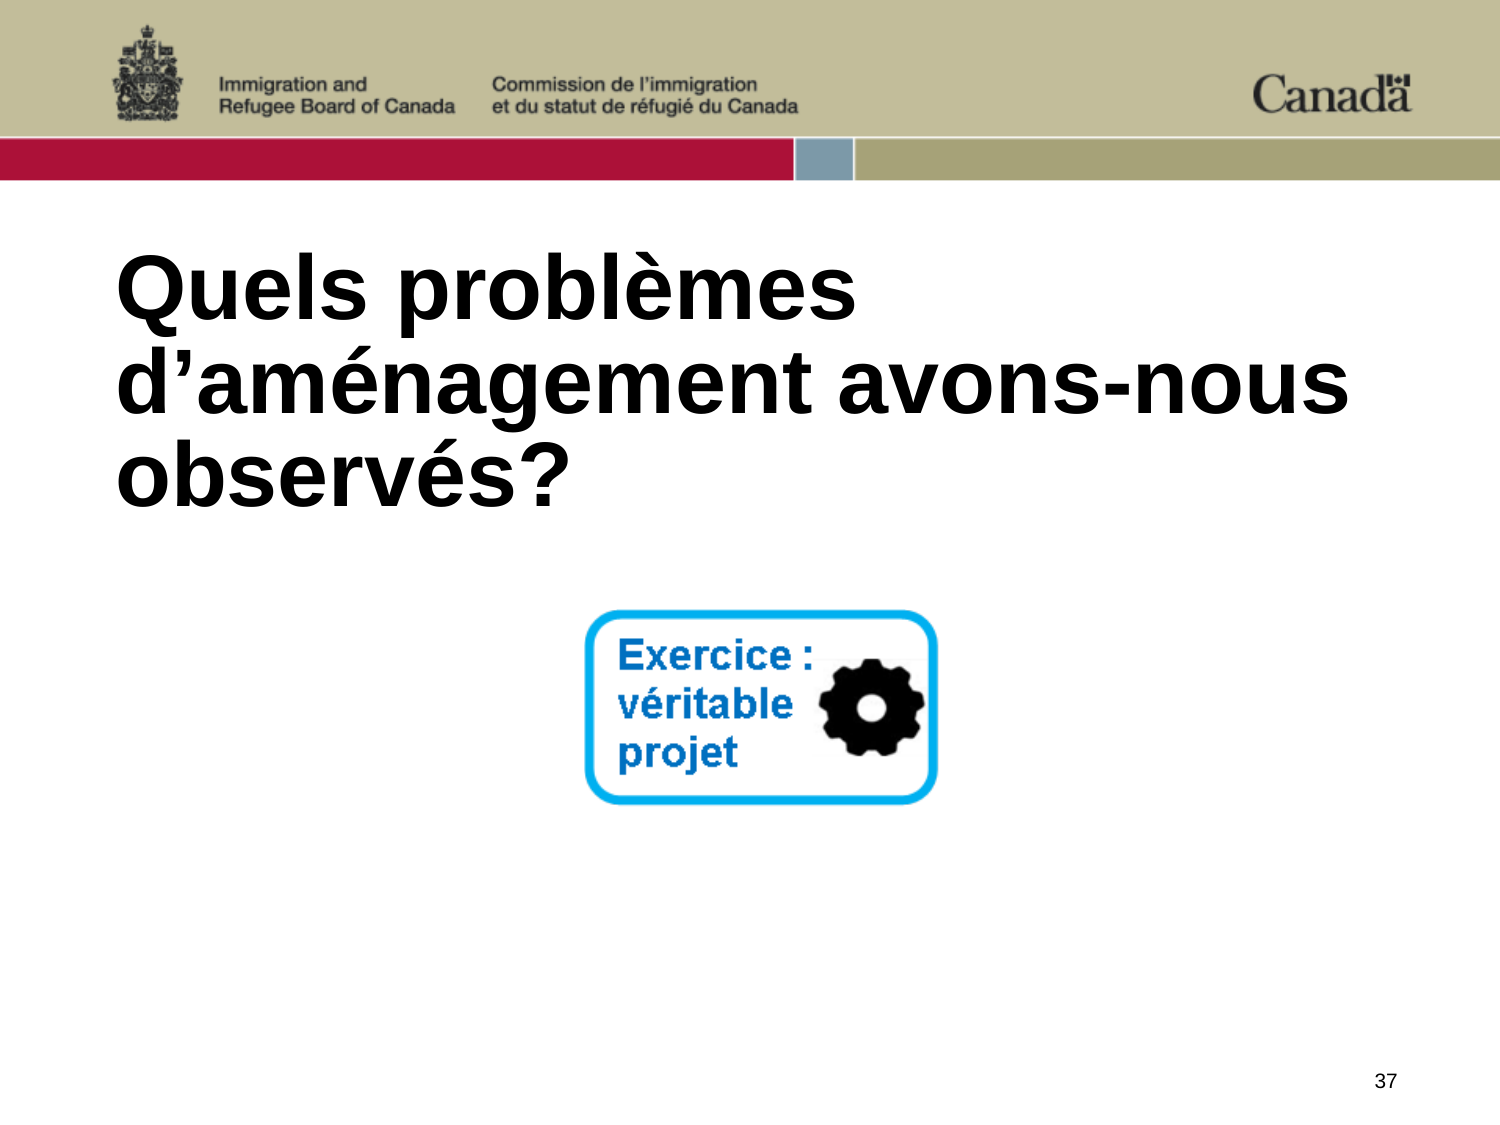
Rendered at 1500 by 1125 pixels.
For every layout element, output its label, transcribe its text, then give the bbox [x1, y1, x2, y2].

picture [0, 0, 1500, 1125]
title Quels problèmes d’aménagement avons-nous observés? [100, 237, 1447, 425]
slide_number 37 [1099, 1024, 1413, 1101]
